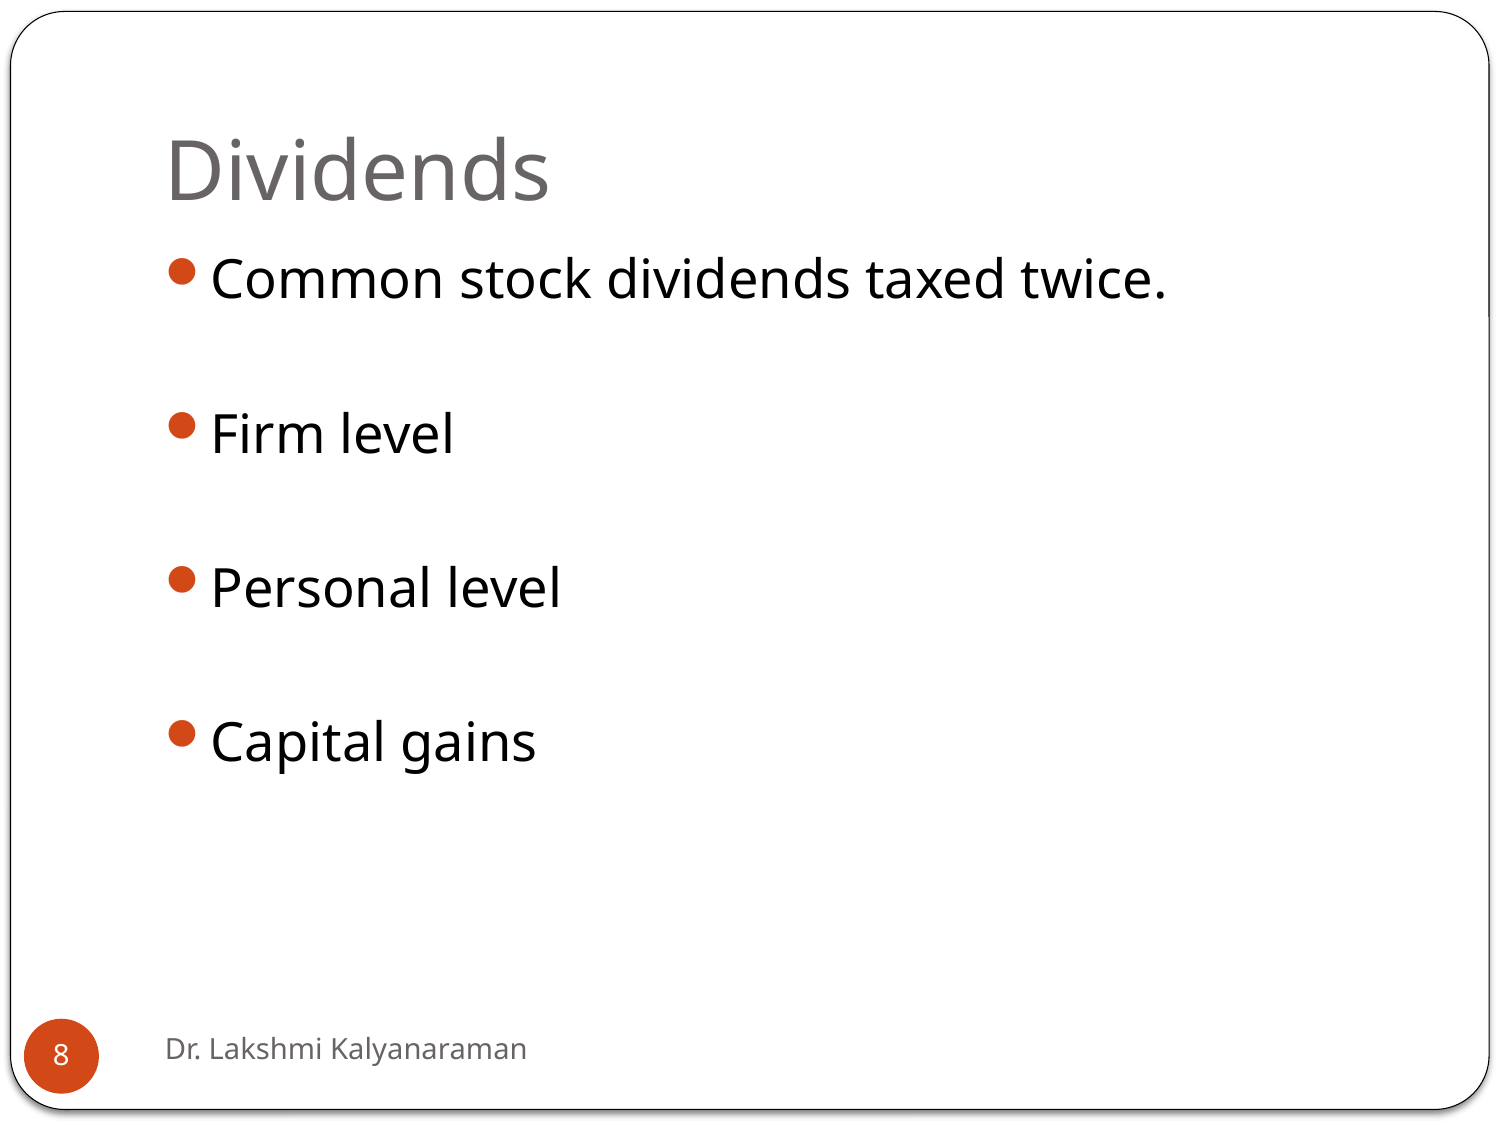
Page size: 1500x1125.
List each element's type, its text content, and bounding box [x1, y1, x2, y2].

slide_number 8 [23, 1018, 99, 1094]
footer Dr. Lakshmi Kalyanaraman [150, 1012, 800, 1088]
list Common stock dividends taxed twice. Firm level Personal level Capital gains [150, 237, 1425, 988]
title Dividends [150, 45, 1425, 233]
